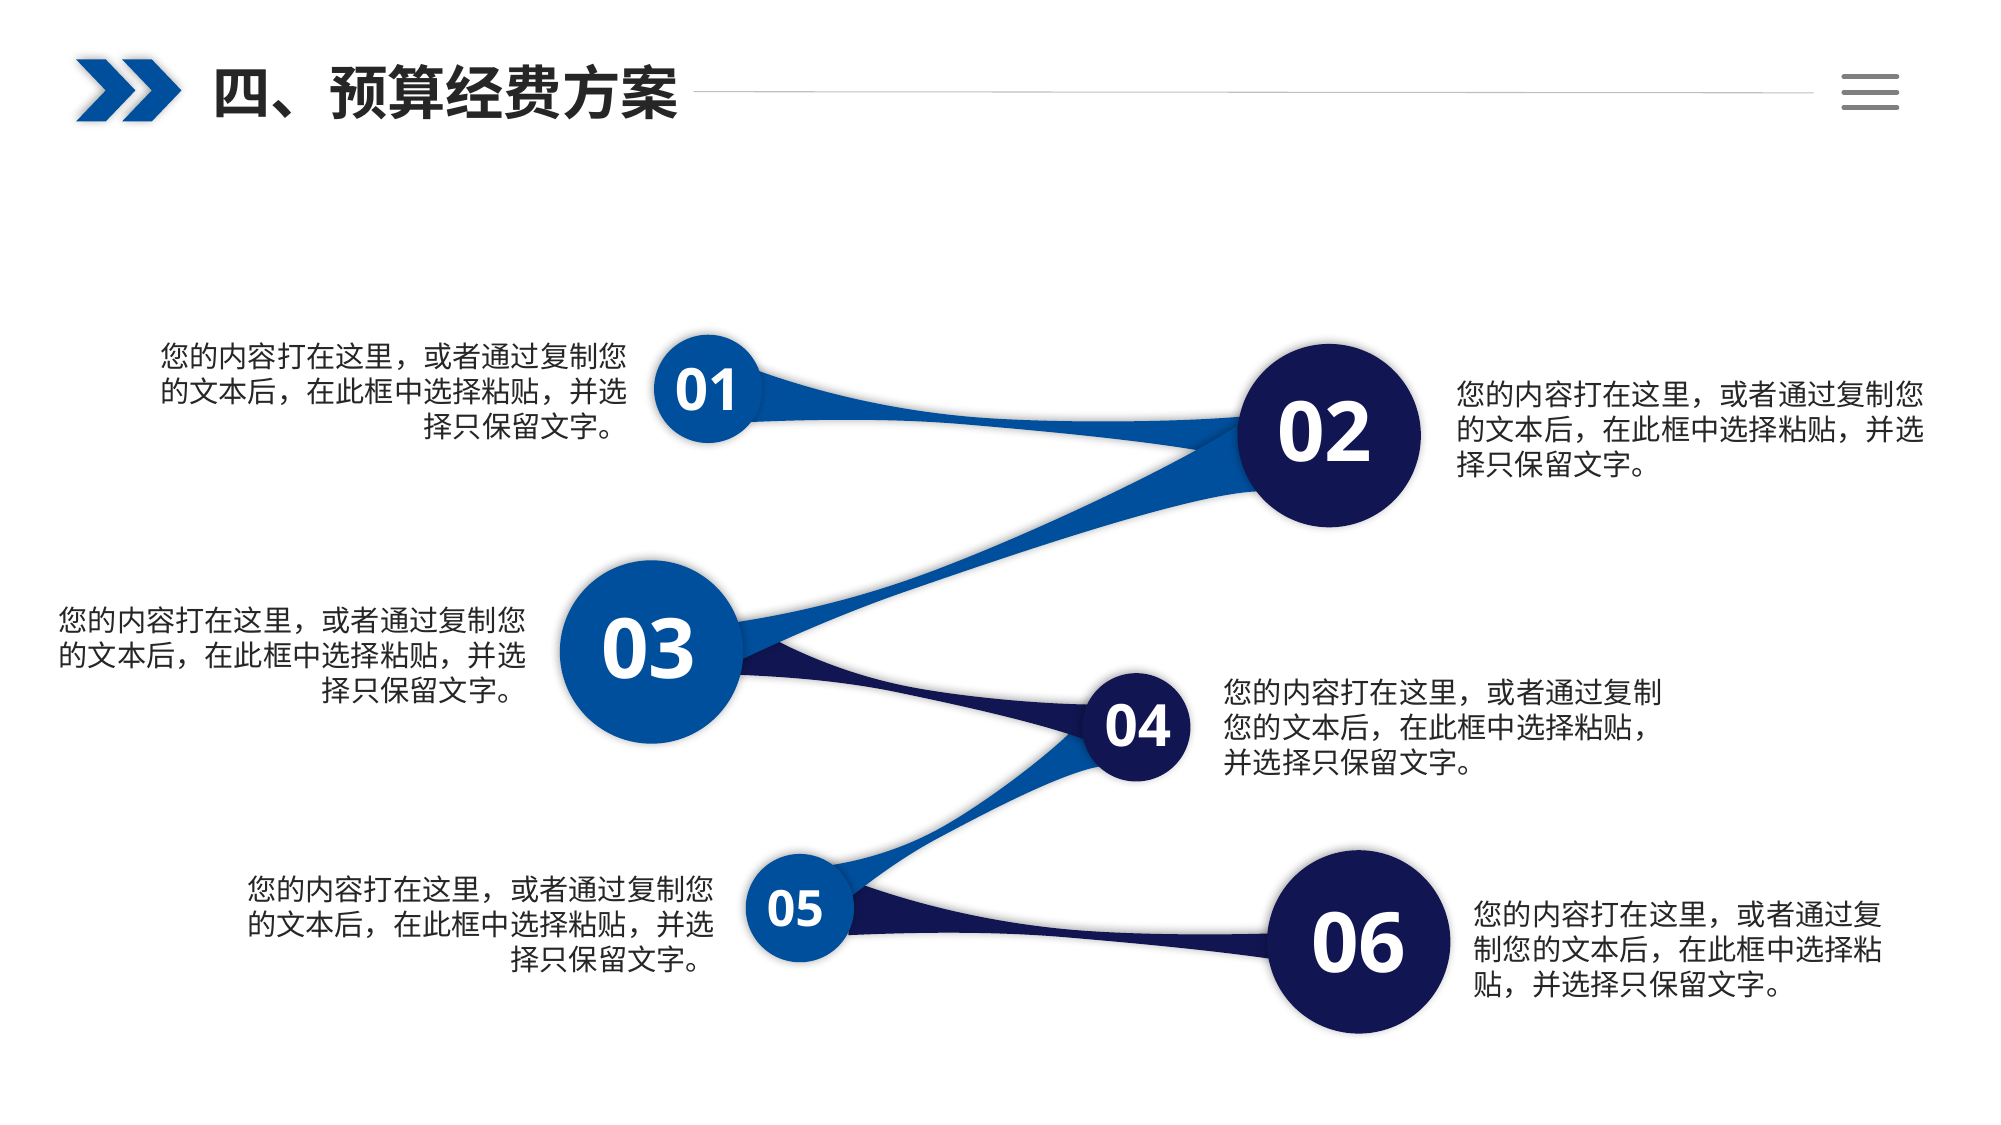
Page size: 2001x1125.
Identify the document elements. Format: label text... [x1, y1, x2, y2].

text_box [1228, 343, 1421, 528]
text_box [636, 334, 780, 444]
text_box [636, 390, 1373, 958]
text_box 您的内容打在这里，或者通过复制您的文本后，在此框中选择粘贴，并选择只保留文字。 [1373, 667, 1686, 787]
text_box 四、预算经费方案 [198, 49, 694, 134]
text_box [1262, 850, 1455, 1034]
text_box 您的内容打在这里，或者通过复制您的文本后，在此框中选择粘贴，并选择只保留文字。 [41, 594, 542, 715]
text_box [552, 560, 746, 744]
text_box 您的内容打在这里，或者通过复制您的文本后，在此框中选择粘贴，并选择只保留文字。 [143, 331, 643, 452]
text_box [119, 58, 183, 123]
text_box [1843, 76, 1897, 108]
text_box 您的内容打在这里，或者通过复制您的文本后，在此框中选择粘贴，并选择只保留文字。 [230, 864, 730, 984]
text_box 您的内容打在这里，或者通过复制您的文本后，在此框中选择粘贴，并选择只保留文字。 [1459, 888, 1925, 1009]
text_box [73, 58, 137, 123]
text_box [1067, 673, 1209, 782]
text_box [724, 853, 867, 963]
text_box 您的内容打在这里，或者通过复制您的文本后，在此框中选择粘贴，并选择只保留文字。 [1441, 369, 1942, 489]
